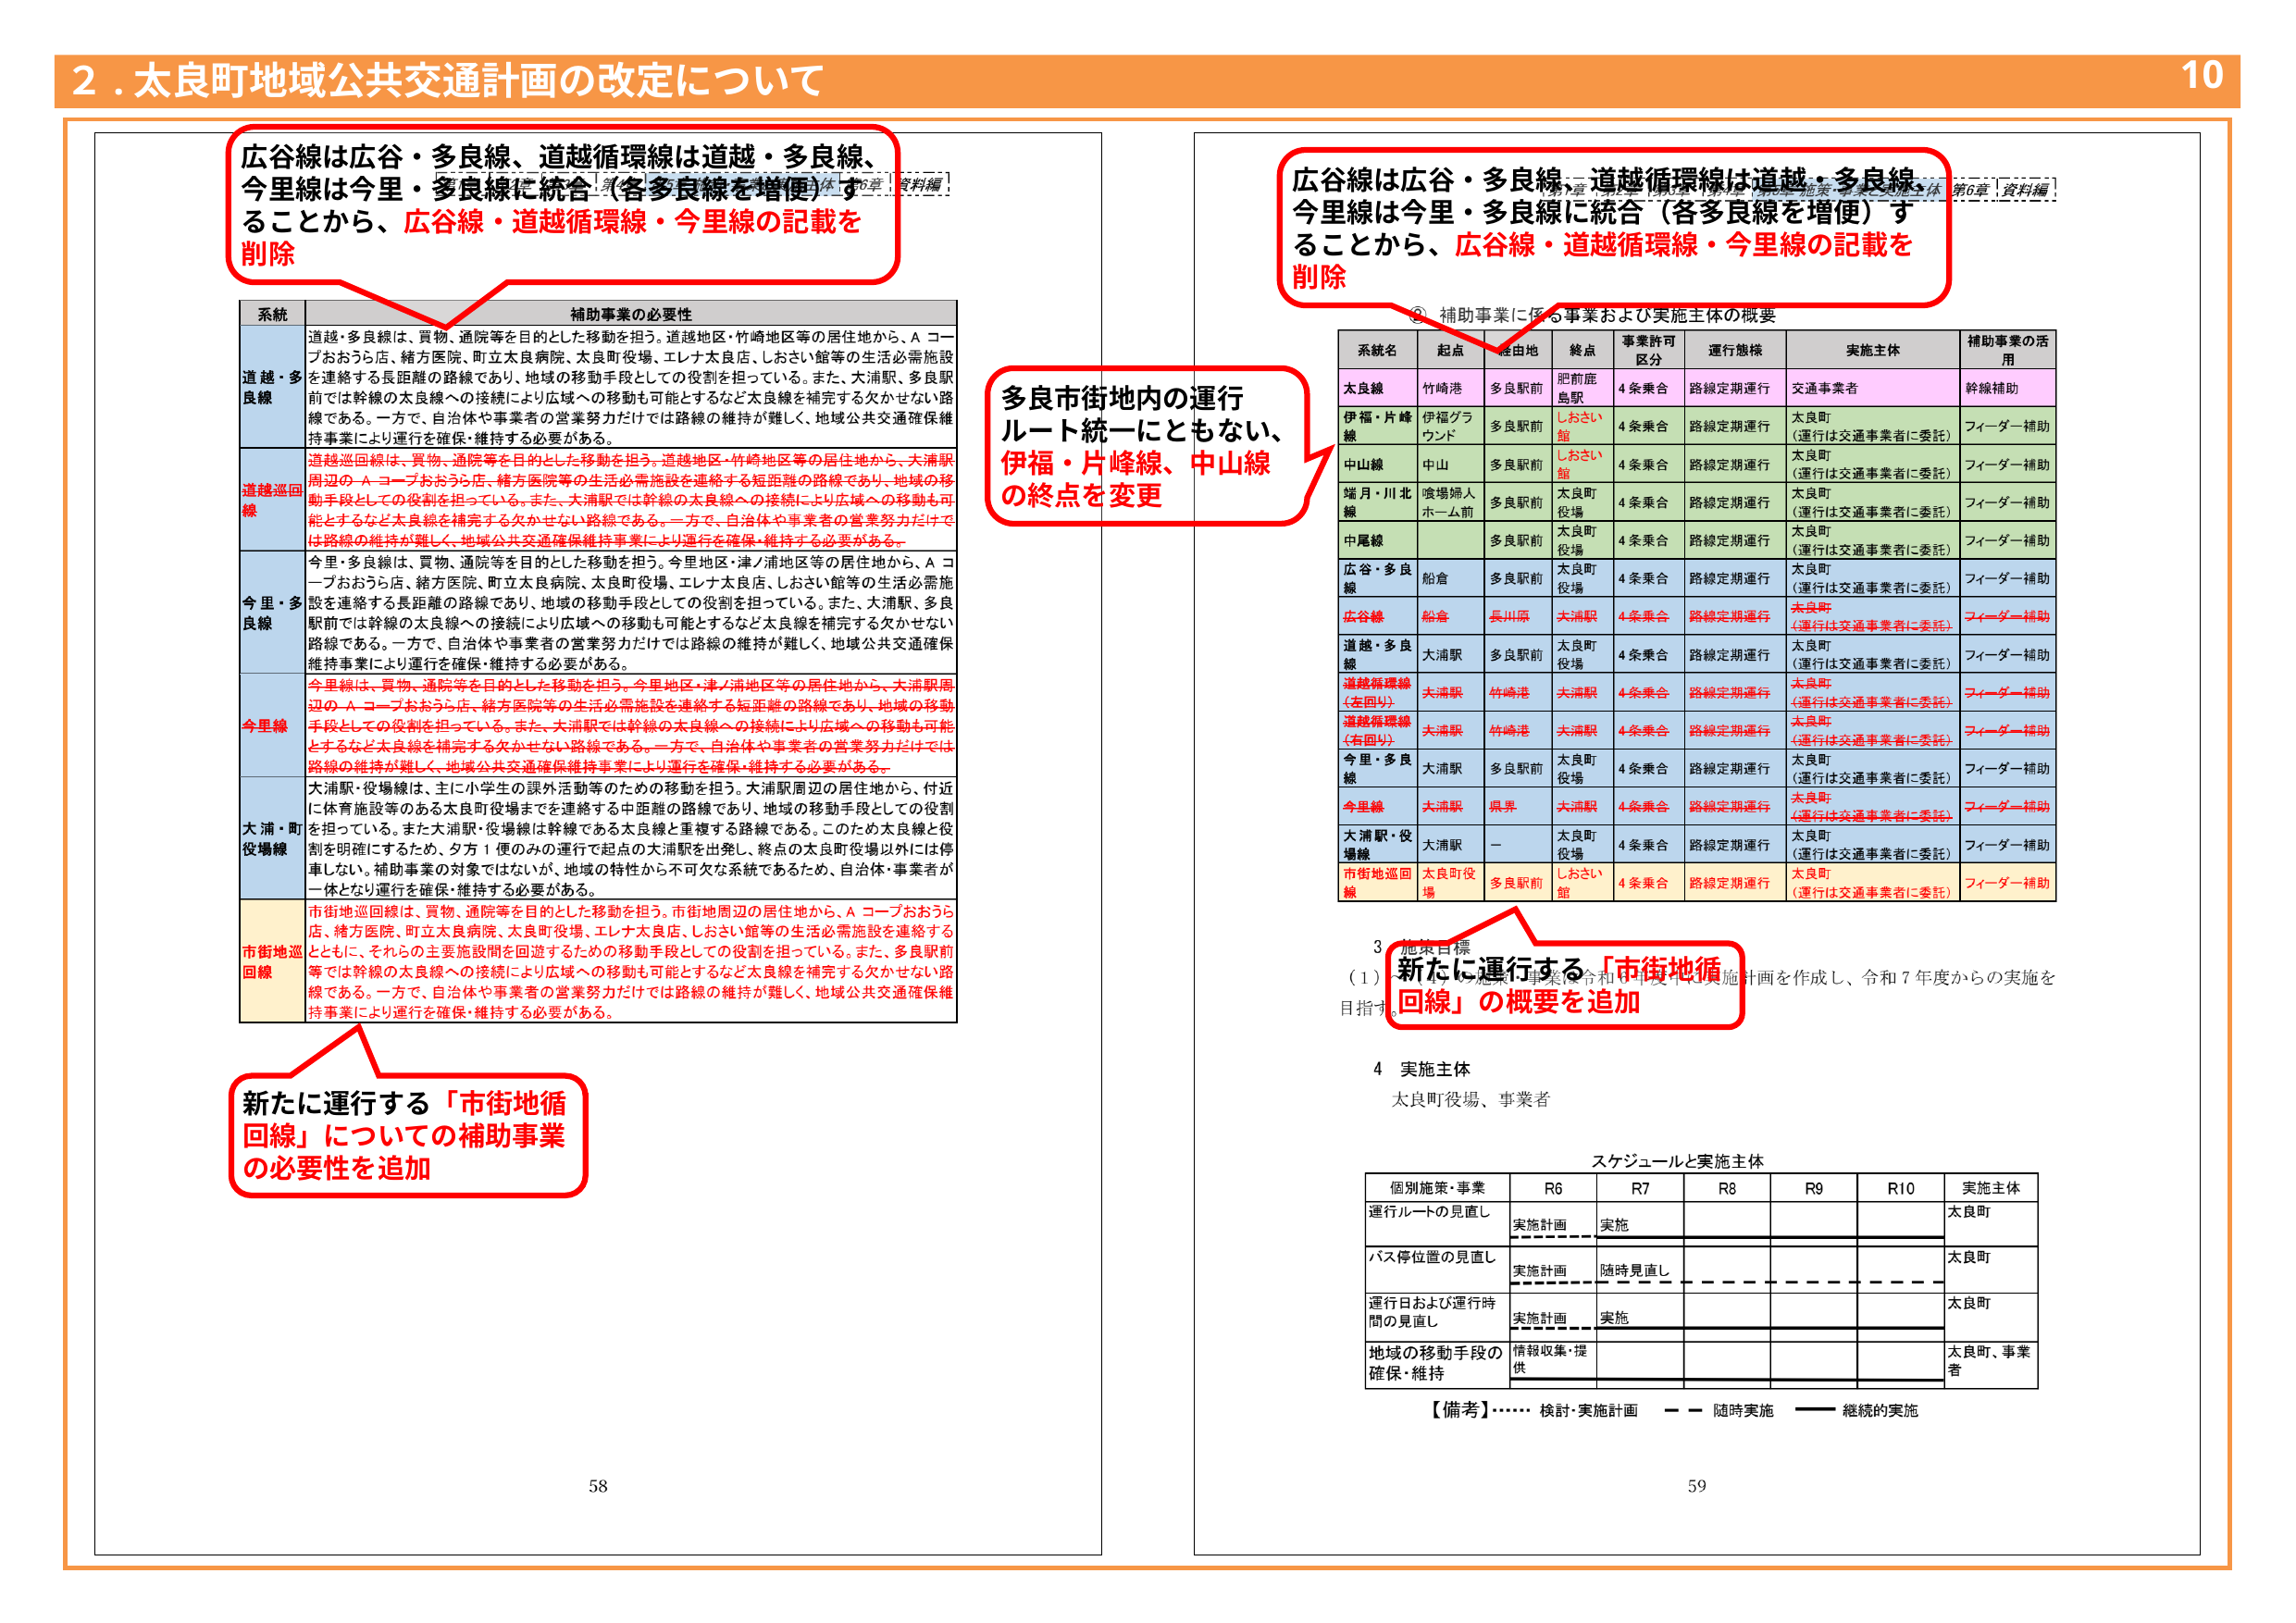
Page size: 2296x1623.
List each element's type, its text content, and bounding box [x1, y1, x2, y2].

text_box ２.太良町地域公共交通計画の改定について [53, 54, 1724, 109]
text_box [75, 109, 1122, 118]
text_box [64, 109, 75, 118]
text_box [64, 118, 2231, 1569]
text_box 広谷線は広谷・多良線、道越循環線は道越・多良線、今里線は今里・多良線に統合（各多良線を増便）することから、広谷線・道越循環線・今里線の記載を削除 [237, 125, 889, 131]
text_box [1122, 109, 1133, 118]
picture [94, 131, 1102, 1555]
text_box [1162, 109, 1173, 118]
slide_number 9 [1724, 0, 2241, 558]
text_box [1173, 109, 1724, 118]
text_box 多良市街地内の運行ルート統一にともない、伊福・片峰線、中山線の終点を変更 [1102, 366, 1193, 526]
picture [1193, 131, 2201, 1555]
